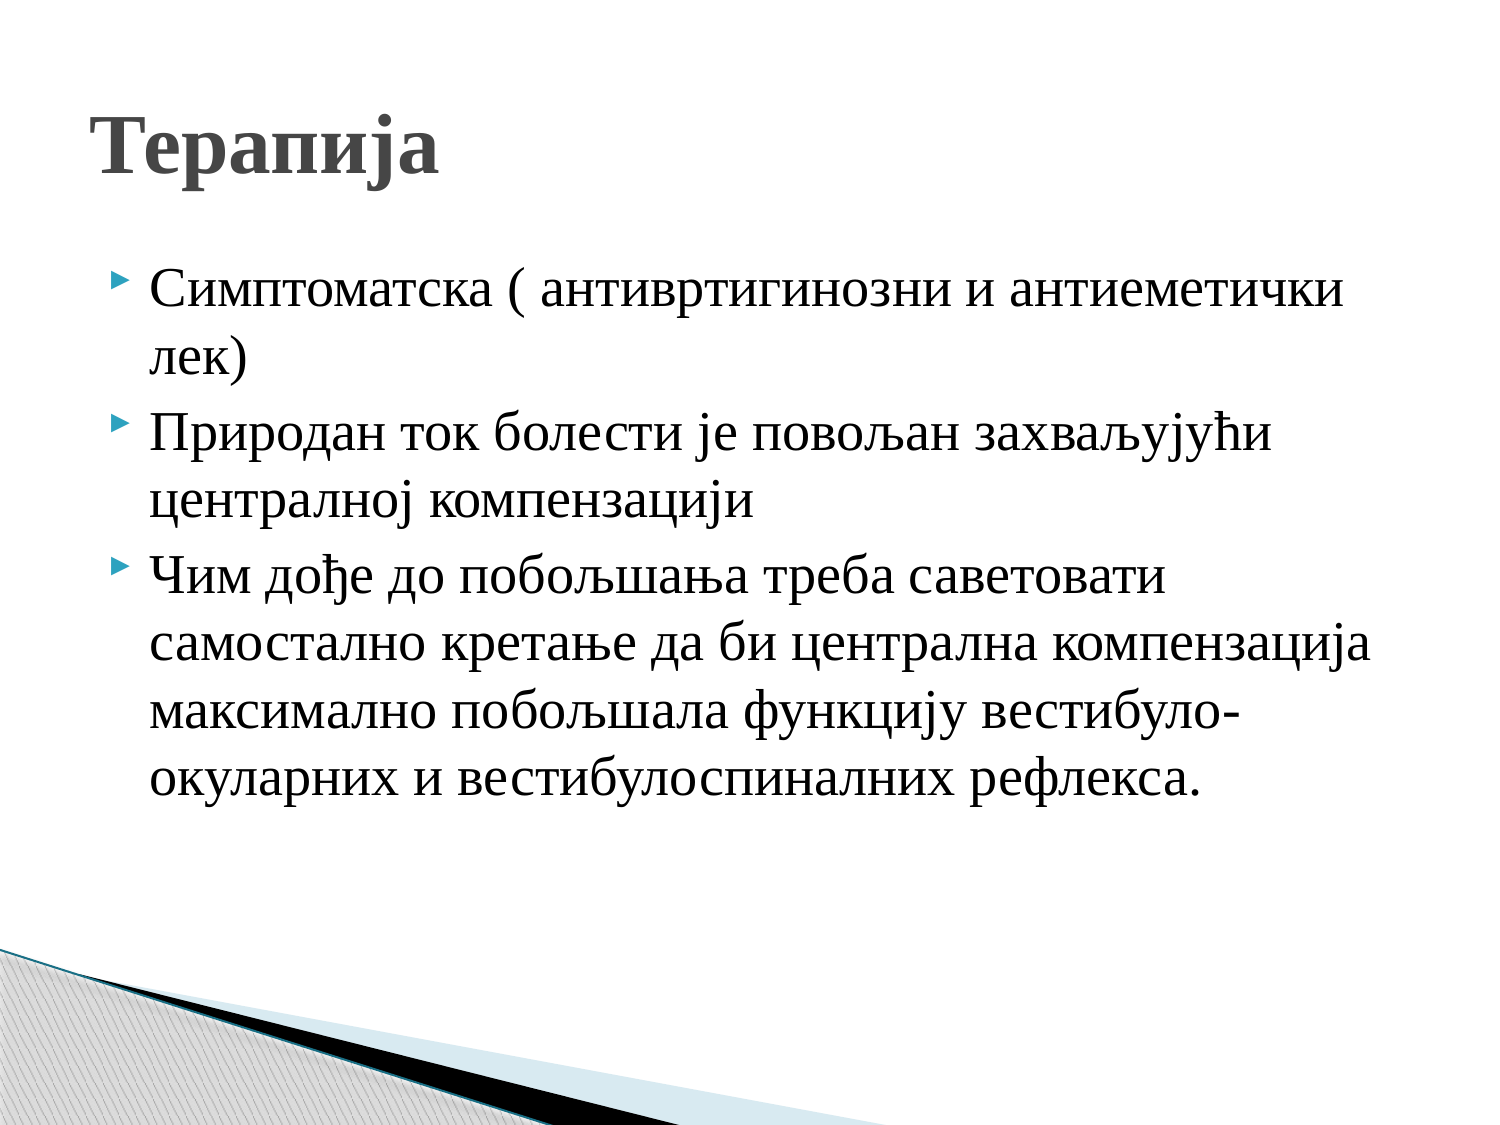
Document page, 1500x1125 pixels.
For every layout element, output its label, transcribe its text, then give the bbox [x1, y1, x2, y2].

list Симптоматска ( антивртигинозни и антиеметички лек) Природан ток болести је повољан захваљујући централној компензацији Чим дође до побољшања треба саветовати самостално кретање да би централна компензација максимално побољшала функцију вестибуло-окуларних и вестибулоспиналних рефлекса. [74, 242, 1426, 986]
title Терапија [75, 45, 1425, 233]
